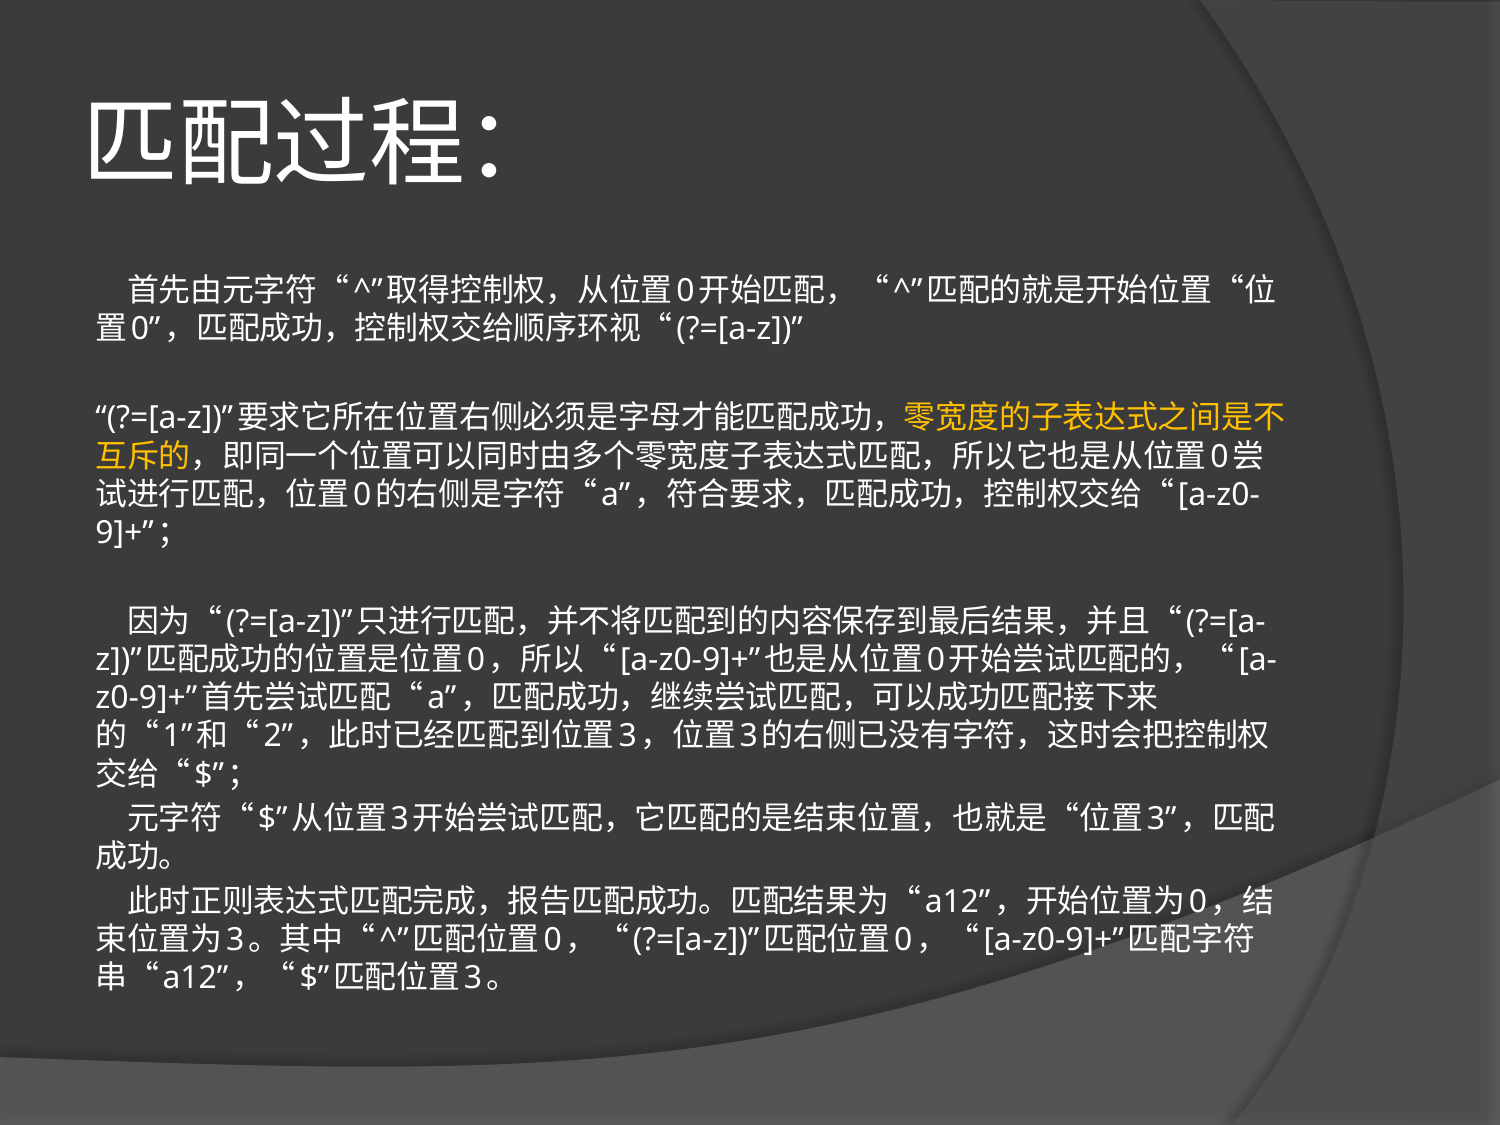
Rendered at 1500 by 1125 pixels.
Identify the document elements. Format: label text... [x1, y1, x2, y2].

title 匹配过程： [75, 45, 1300, 233]
list 首先由元字符“^”取得控制权，从位置0开始匹配，“^”匹配的就是开始位置“位置0”，匹配成功，控制权交给顺序环视“(?=[a-z])” “(?=[a-z])”要求它所在位置右侧必须是字母才能匹配成功，零宽度的子表达式之间是不互斥的，即同一个位置可以同时由多个零宽度子表达式匹配，所以它也是从位置0尝试进行匹配，位置0的右侧是字符“a”，符合要求，匹配成功，控制权交给“[a-z0-9]+”； 因为“(?=[a-z])”只进行匹配，并不将匹配到的内容保存到最后结果，并且“(?=[a-z])”匹配成功的位置是位置0，所以“[a-z0-9]+”也是从位置0开始尝试匹配的，“[a-z0-9]+”首先尝试匹配“a”，匹配成功，继续尝试匹配，可以成功匹配接下来的“1”和“2”，此时已经匹配到位置3，位置3的右侧已没有字符，这时会把控制权交给“$”； 元字符“$”从位置3开始尝试匹配，它匹配的是结束位置，也就是“位置3”，匹配成功。 此时正则表达式匹配完成，报告匹配成功。匹配结果为“a12”，开始位置为0，结束位置为3。其中“^”匹配位置0，“(?=[a-z])”匹配位置0，“[a-z0-9]+”匹配字符串“a12”，“$”匹配位置3。 [75, 262, 1300, 1005]
